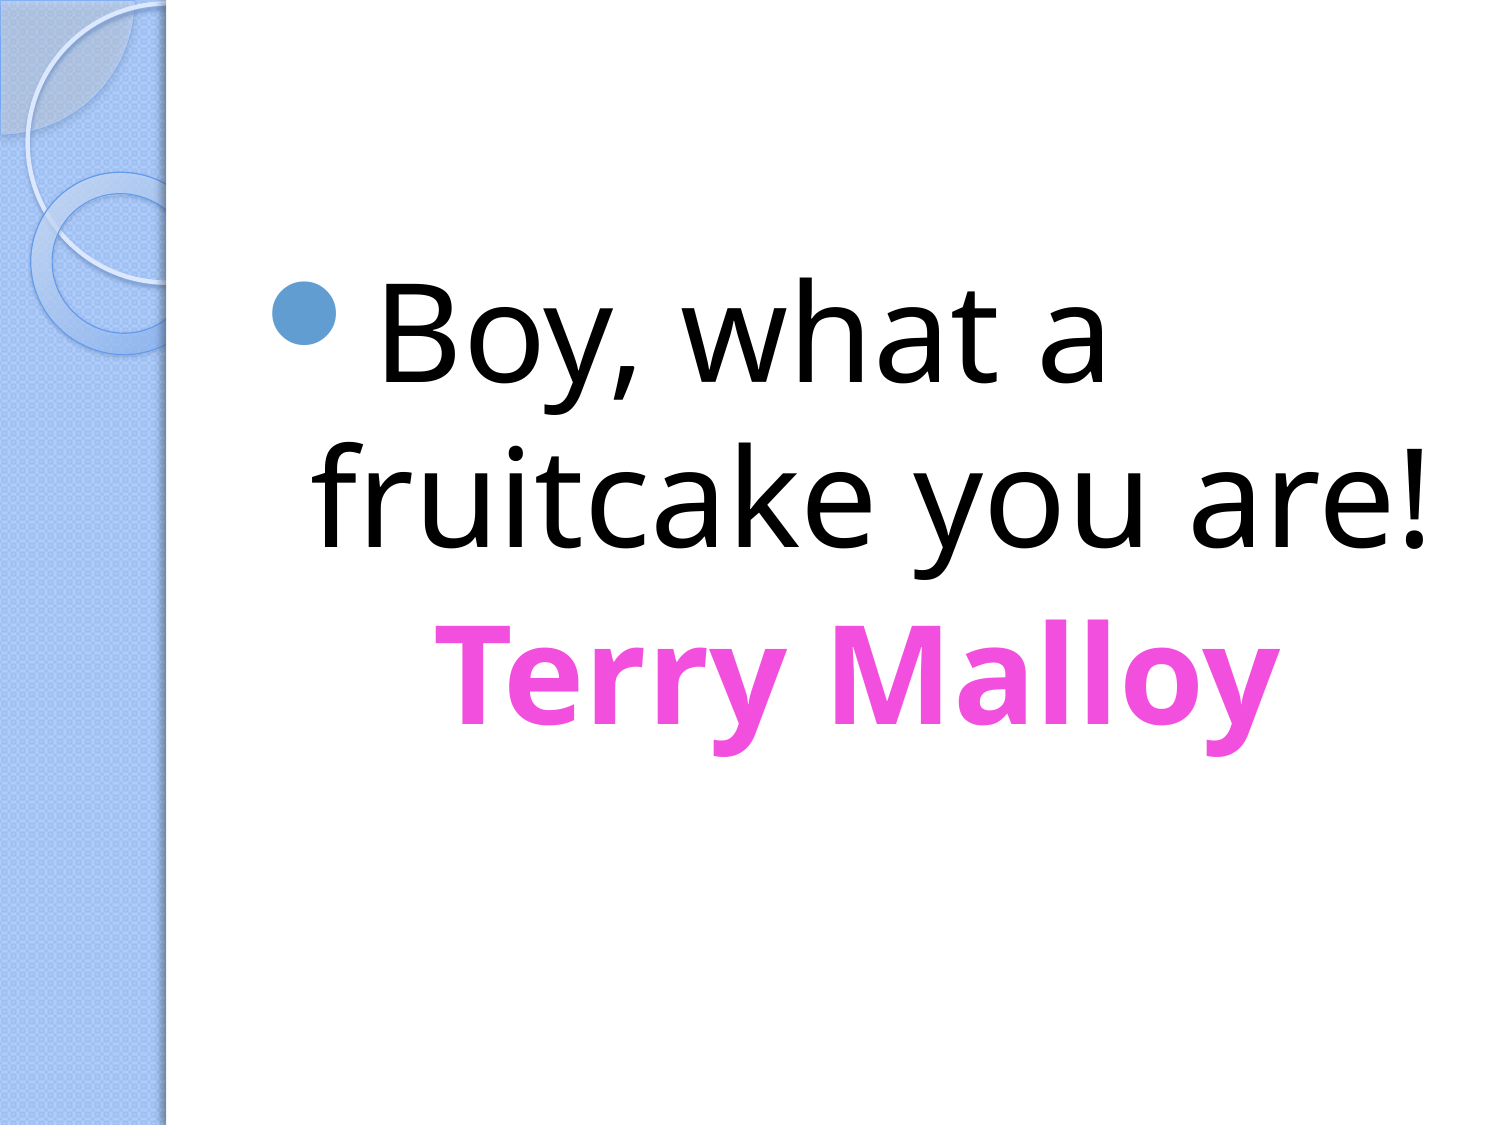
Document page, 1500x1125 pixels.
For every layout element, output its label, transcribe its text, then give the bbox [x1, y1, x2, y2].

list Boy, what a fruitcake you are! Terry Malloy [235, 237, 1466, 1025]
